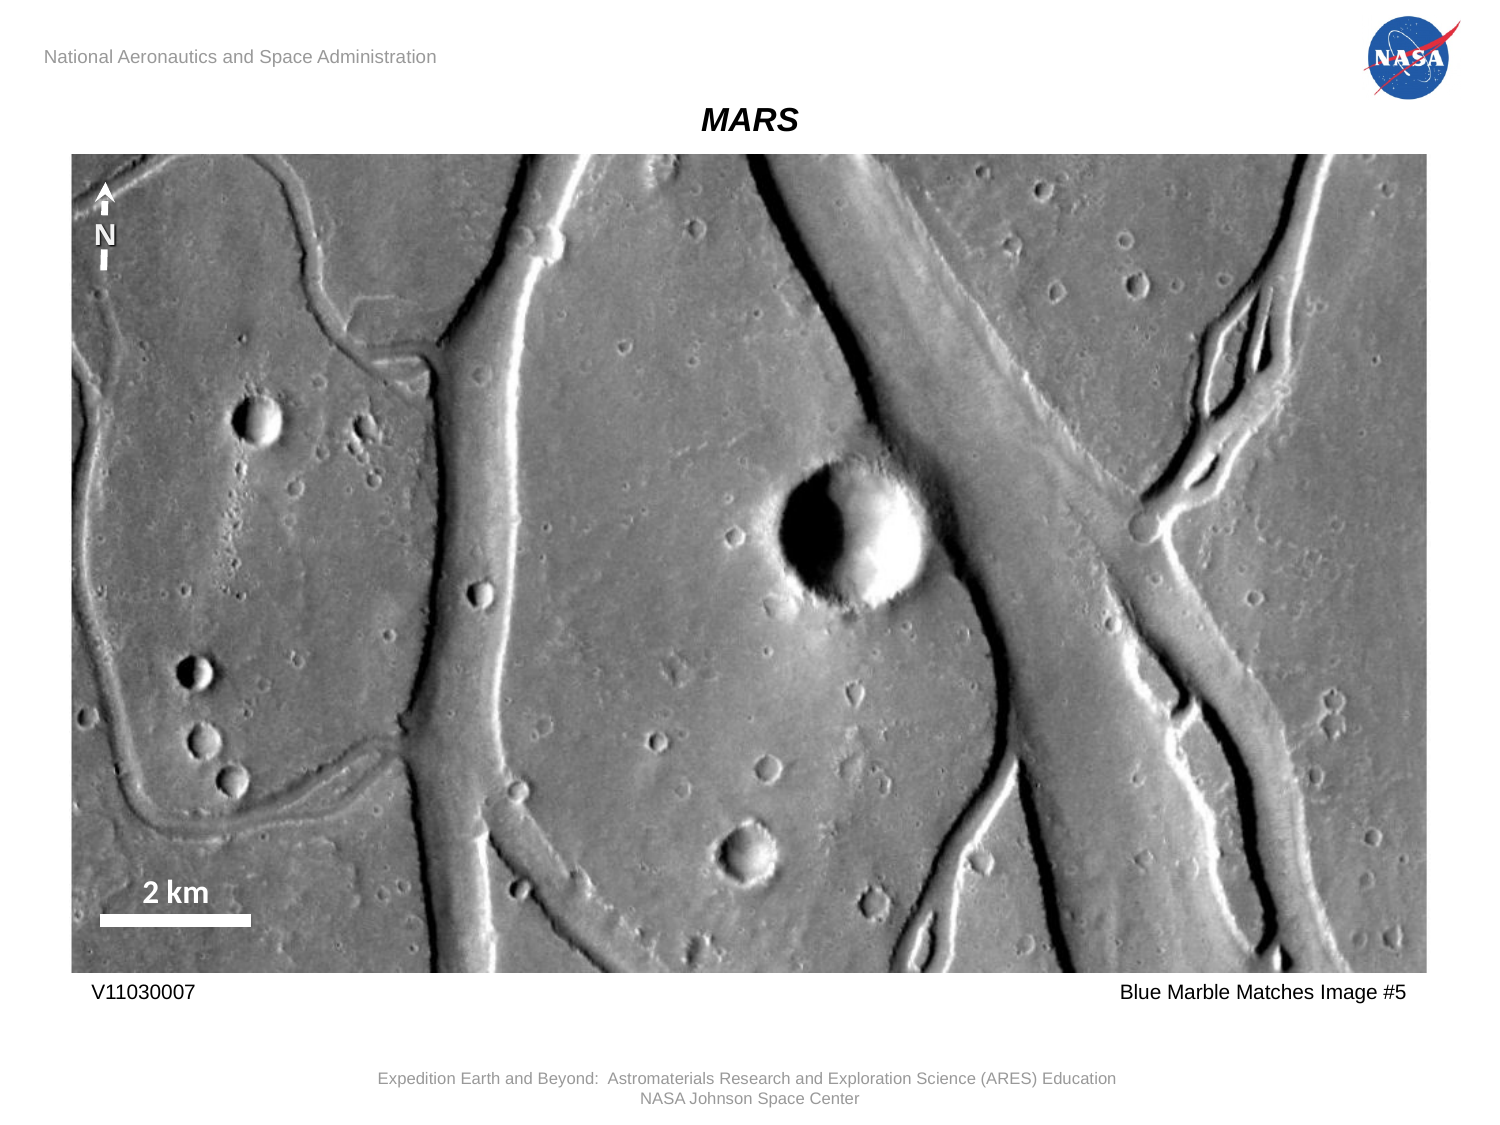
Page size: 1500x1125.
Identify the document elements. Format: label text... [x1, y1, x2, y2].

picture [1362, 15, 1461, 100]
text_box MARS [381, 91, 1119, 146]
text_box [68, 154, 1432, 1013]
